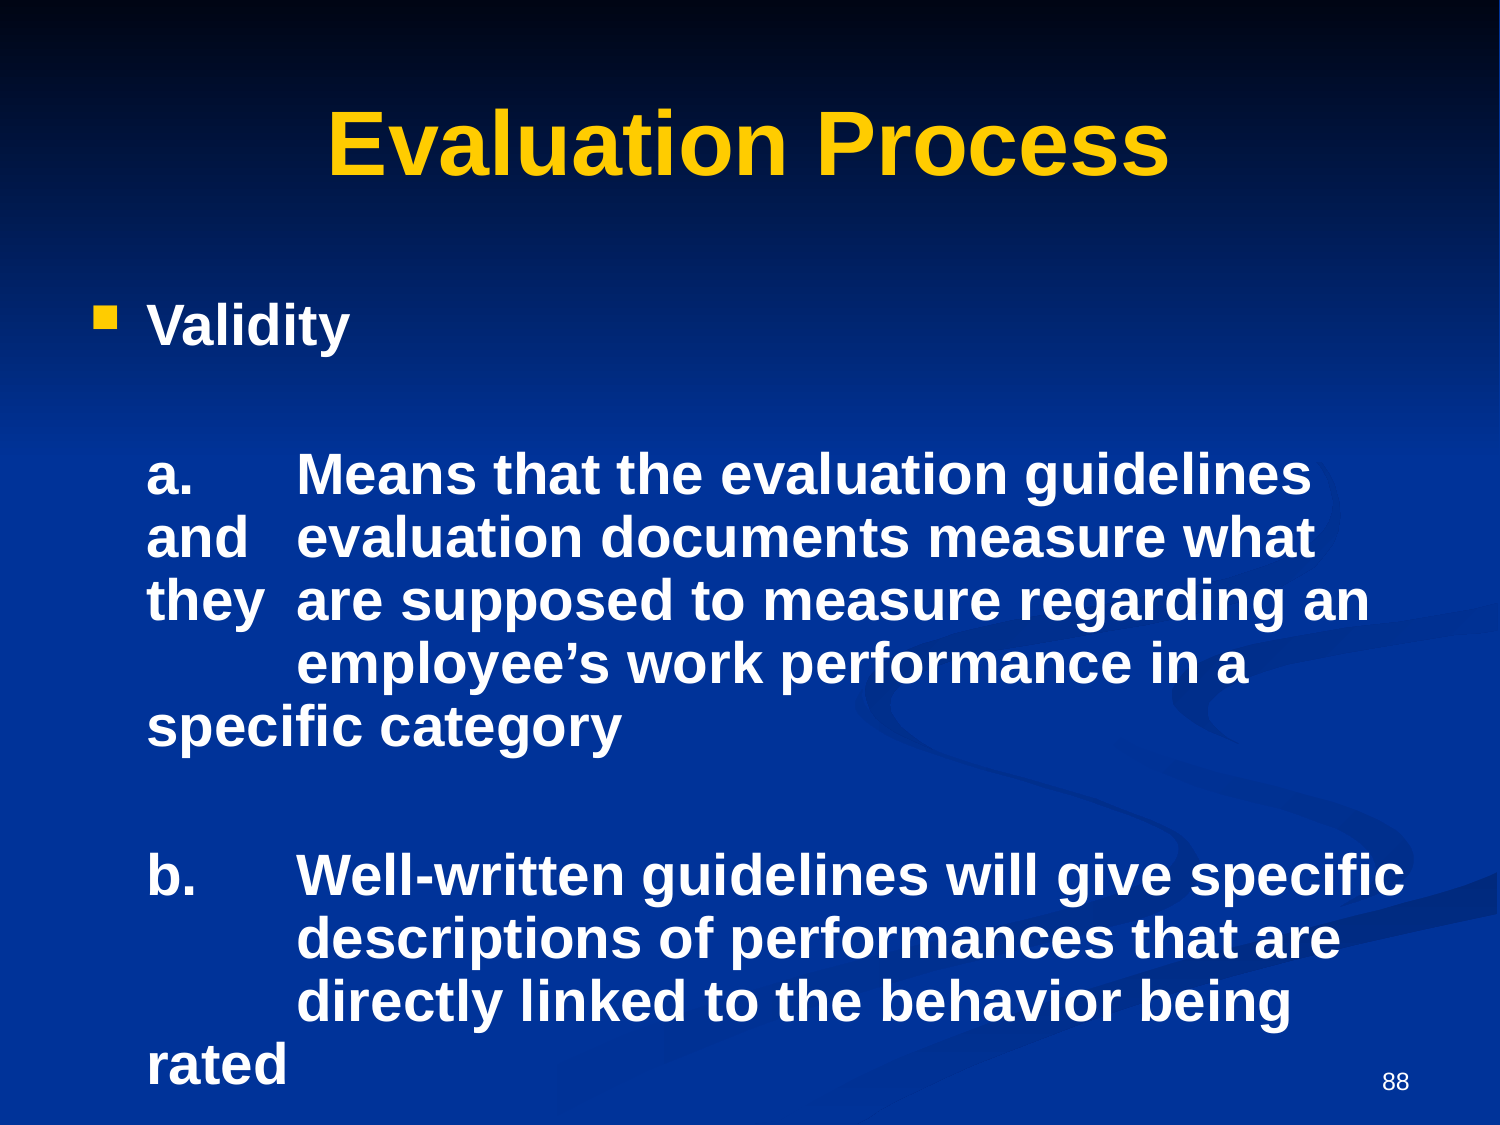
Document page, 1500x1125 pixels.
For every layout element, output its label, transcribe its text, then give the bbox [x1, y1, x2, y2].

list Validity a. Means that the evaluation guidelines and evaluation documents measure what they are supposed to measure regarding an employee’s work performance in a specific category b. Well-written guidelines will give specific descriptions of performances that are directly linked to the behavior being rated [74, 287, 1426, 1063]
slide_number 88 [1074, 1063, 1426, 1104]
title Evaluation Process [74, 44, 1426, 233]
